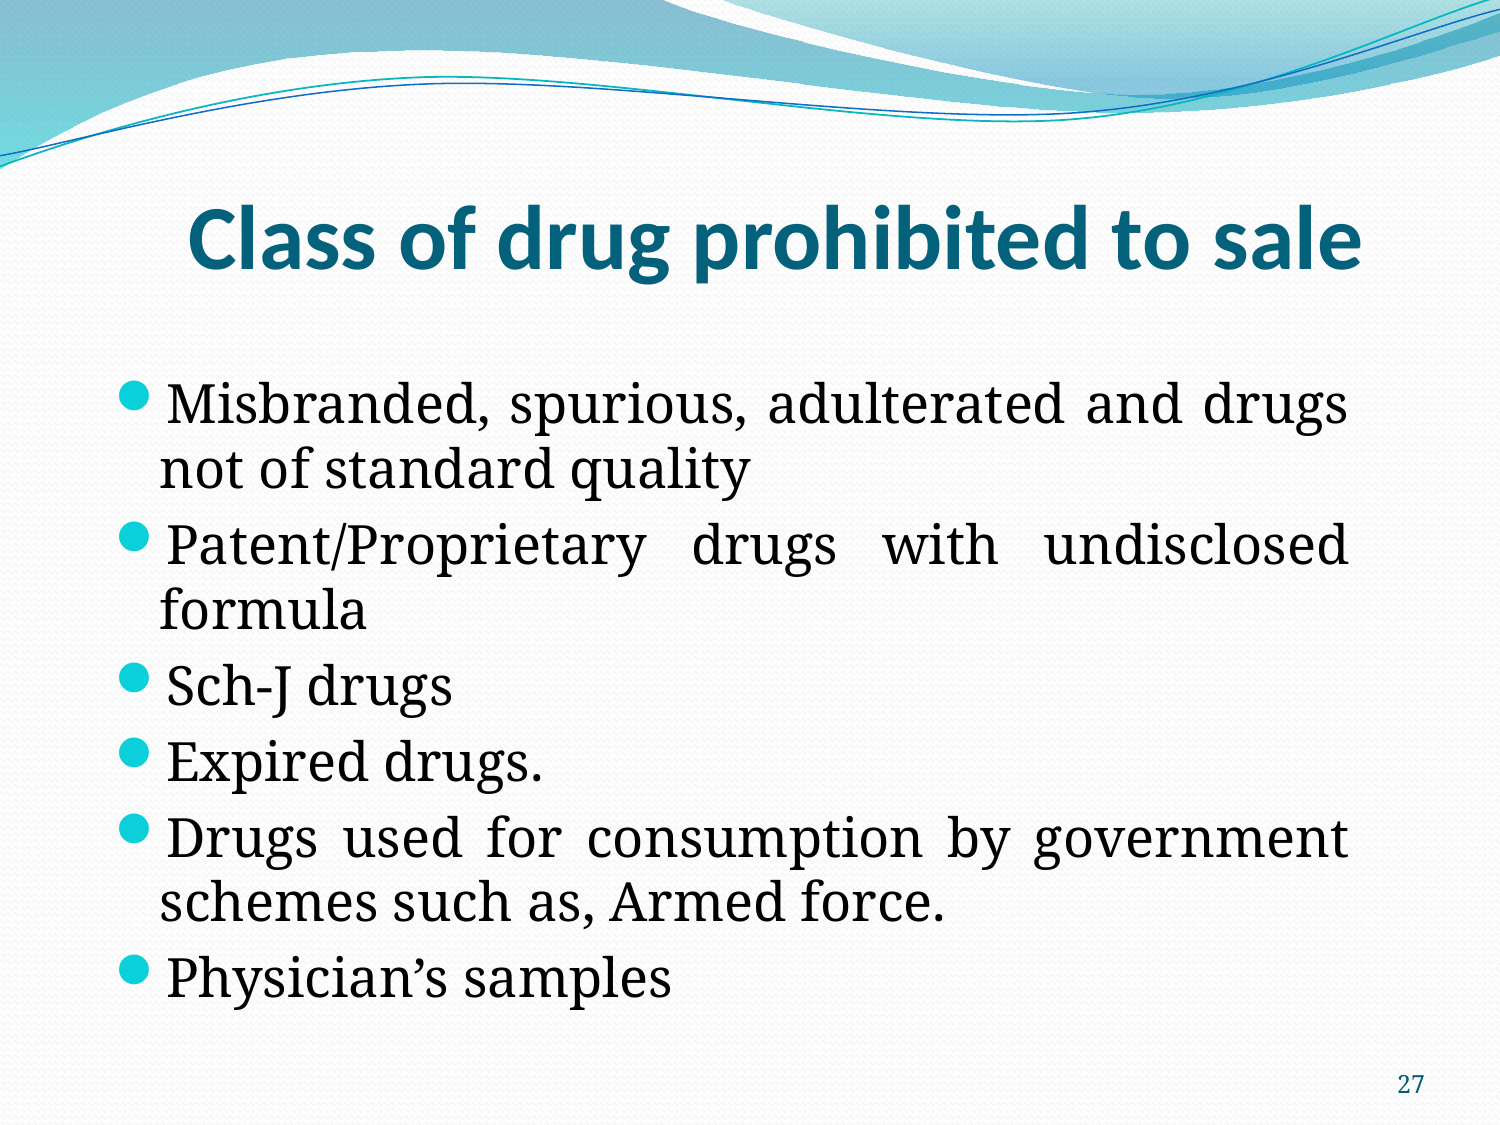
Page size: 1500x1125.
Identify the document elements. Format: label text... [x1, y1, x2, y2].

slide_number 27 [1299, 1042, 1425, 1103]
title Class of drug prohibited to sale [137, 125, 1416, 288]
list Misbranded, spurious, adulterated and drugs not of standard quality Patent/Proprietary drugs with undisclosed formula Sch-J drugs Expired drugs. Drugs used for consumption by government schemes such as, Armed force. Physician’s samples [99, 362, 1366, 1050]
